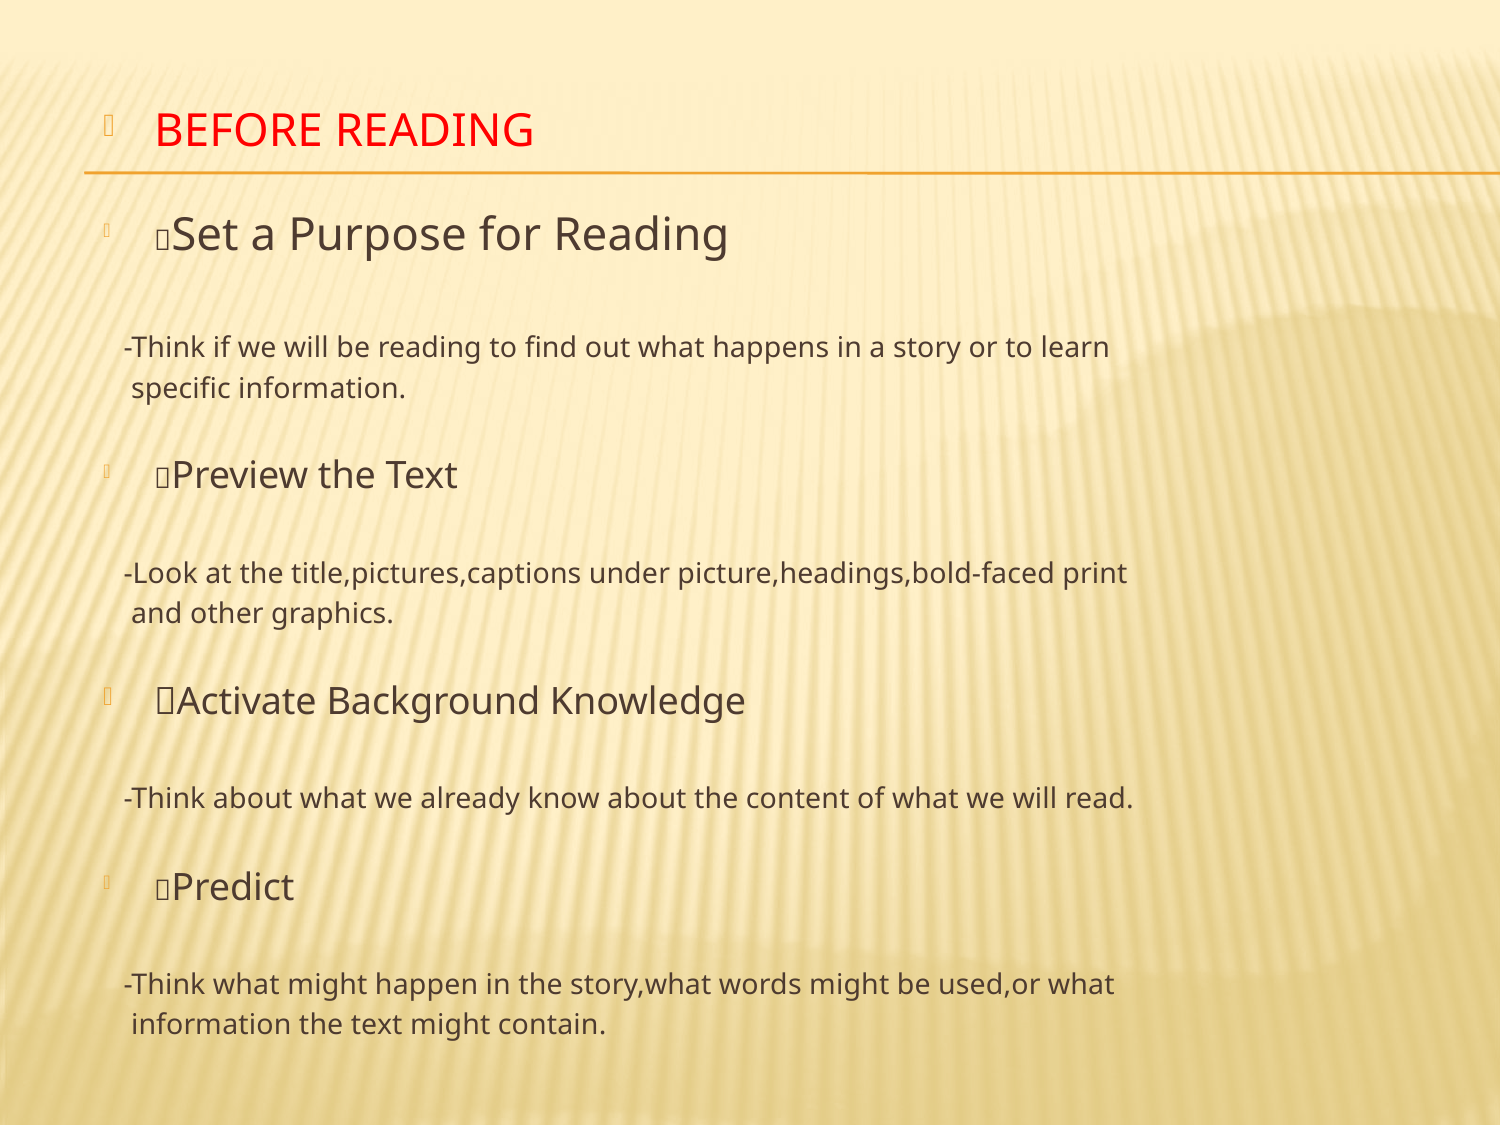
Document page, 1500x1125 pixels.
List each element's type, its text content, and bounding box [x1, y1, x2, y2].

list BEFORE READING Set a Purpose for Reading -Think if we will be reading to find out what happens in a story or to learn specific information. Preview the Text -Look at the title,pictures,captions under picture,headings,bold-faced print and other graphics. Activate Background Knowledge -Think about what we already know about the content of what we will read. Predict -Think what might happen in the story,what words might be used,or what information the text might contain. [88, 93, 1427, 1055]
